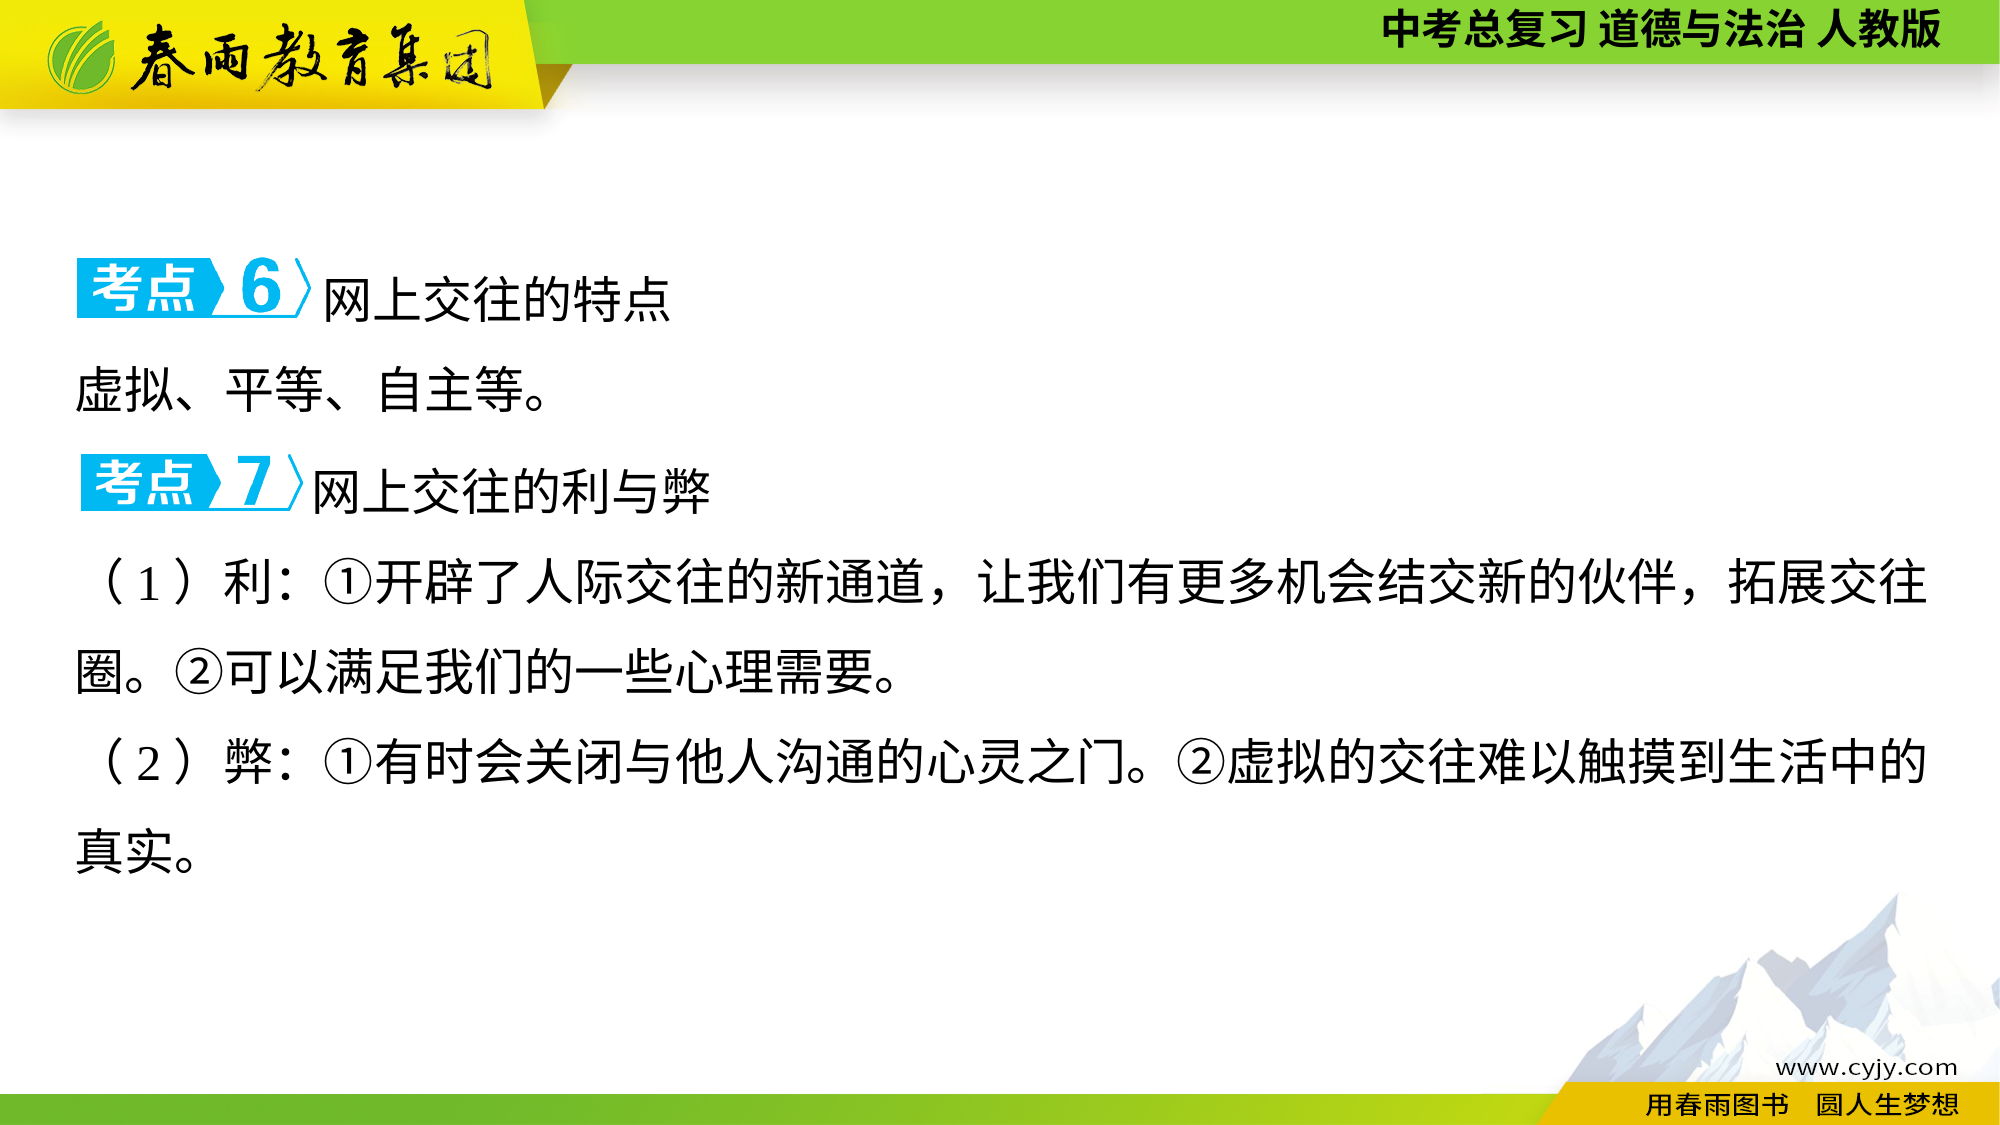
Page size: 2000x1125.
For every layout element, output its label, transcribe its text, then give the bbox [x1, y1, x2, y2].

picture [0, 0, 2000, 1125]
text_box 网上交往的利与弊 （1）利：①开辟了人际交往的新通道，让我们有更多机会结交新的伙伴，拓展交往圈。②可以满足我们的一些心理需要。 （2）弊：①有时会关闭与他人沟通的心灵之门。②虚拟的交往难以触摸到生活中的真实。 [59, 423, 1944, 889]
list 网上交往的特点 虚拟、平等、自主等。 [59, 231, 1944, 417]
